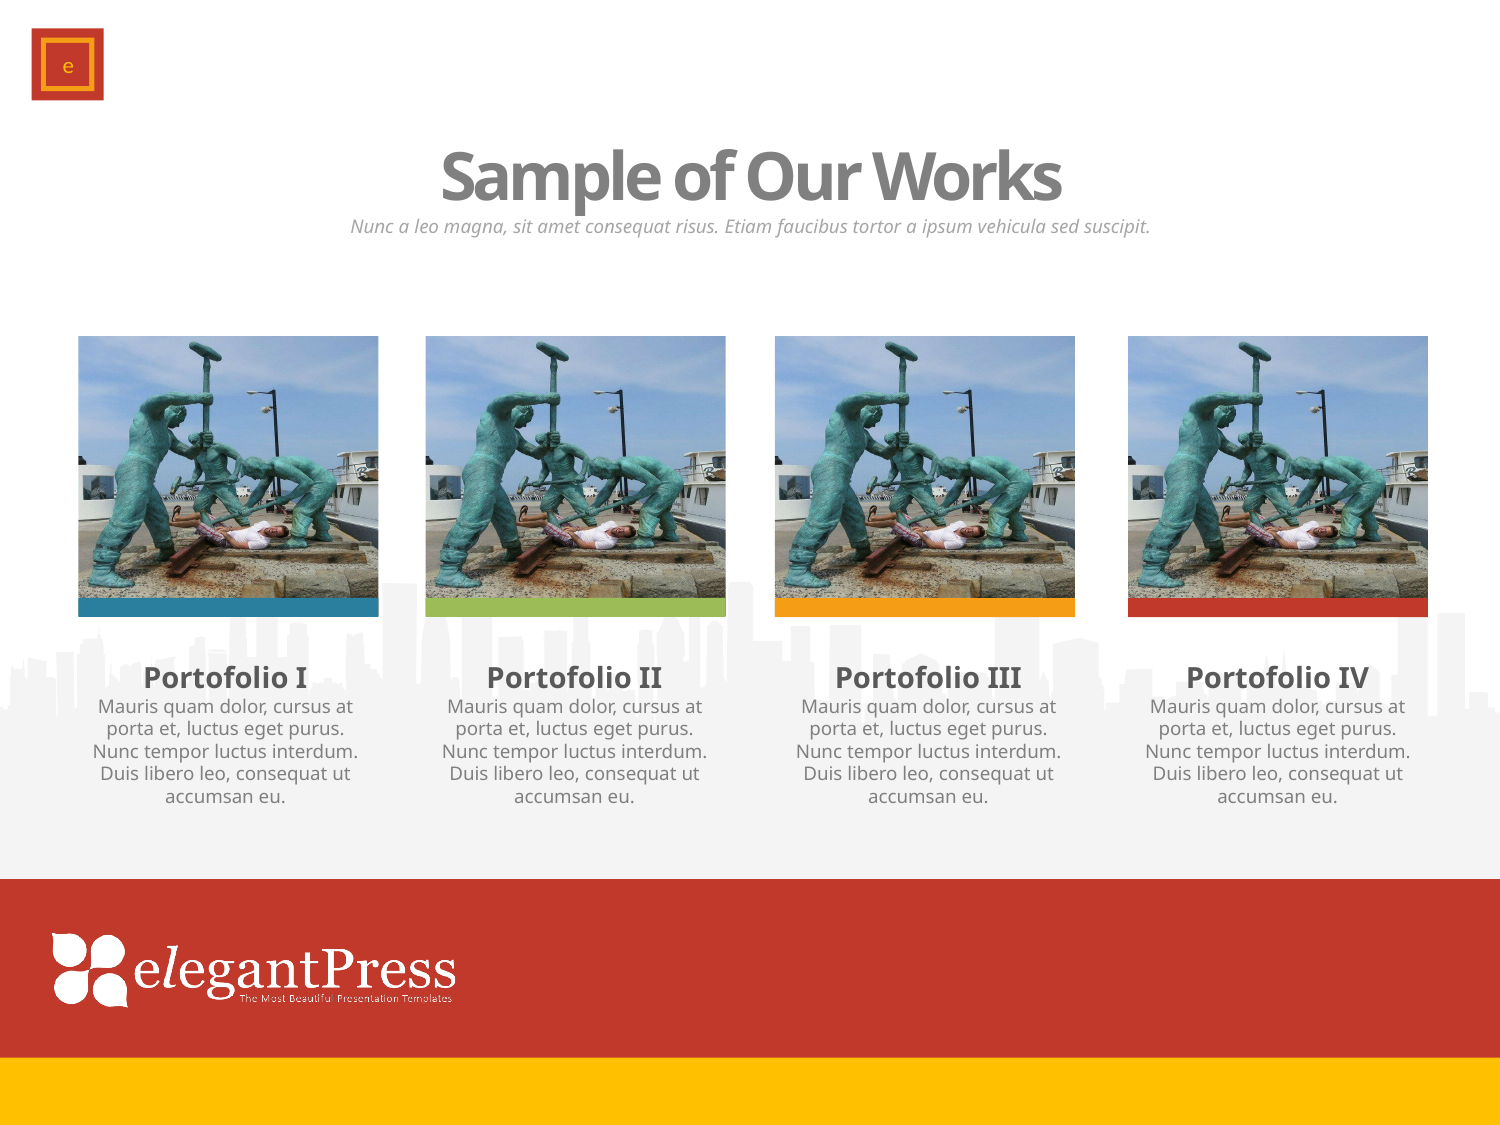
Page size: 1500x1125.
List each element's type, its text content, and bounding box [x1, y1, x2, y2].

text_box Portofolio III Mauris quam dolor, cursus at porta et, luctus eget purus. Nunc tempor luctus interdum. Duis libero leo, consequat ut accumsan eu. [778, 620, 1078, 811]
text_box Portofolio IV Mauris quam dolor, cursus at porta et, luctus eget purus. Nunc tempor luctus interdum. Duis libero leo, consequat ut accumsan eu. [1128, 620, 1428, 811]
text_box Portofolio I Mauris quam dolor, cursus at porta et, luctus eget purus. Nunc tempor luctus interdum. Duis libero leo, consequat ut accumsan eu. [75, 620, 375, 811]
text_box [425, 336, 726, 617]
text_box Sample of Our Works [432, 129, 1073, 210]
picture [43, 924, 460, 1018]
text_box Portofolio II Mauris quam dolor, cursus at porta et, luctus eget purus. Nunc tempor luctus interdum. Duis libero leo, consequat ut accumsan eu. [424, 620, 724, 811]
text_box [78, 336, 379, 617]
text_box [774, 336, 1075, 618]
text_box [1127, 336, 1428, 618]
text_box Nunc a leo magna, sit amet consequat risus. Etiam faucibus tortor a ipsum vehicula sed suscipit. [92, 210, 1413, 241]
